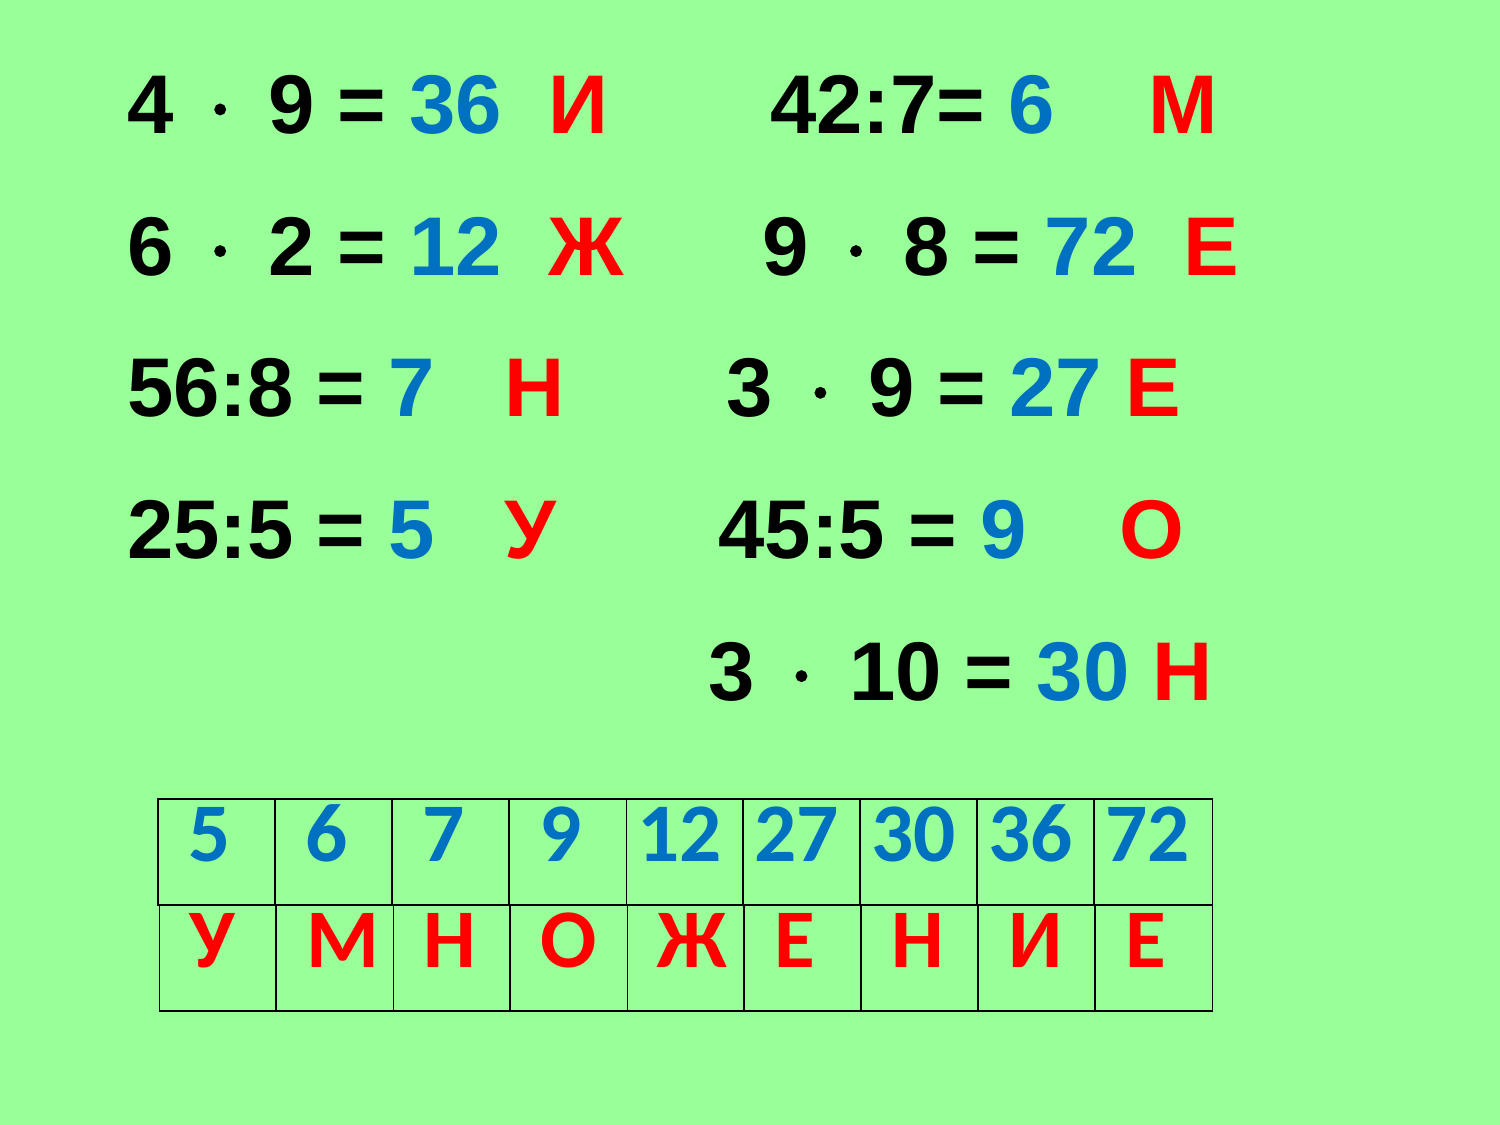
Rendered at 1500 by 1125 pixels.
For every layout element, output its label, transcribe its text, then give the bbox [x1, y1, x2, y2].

table_header Н [862, 906, 977, 1010]
table_header Е [745, 906, 860, 1010]
table_header О [511, 906, 627, 1010]
table_header 30 [861, 800, 976, 904]
table_header 27 [744, 800, 859, 904]
table_header 9 [510, 800, 626, 904]
table_header У [160, 906, 275, 1010]
table_header И [979, 906, 1094, 1010]
table_header Н [394, 906, 509, 1010]
table_header 36 [978, 800, 1093, 904]
table_header Е [1096, 906, 1212, 1010]
table_header 12 [627, 800, 742, 904]
table_header 5 [159, 800, 274, 904]
table_header 6 [276, 800, 391, 904]
table_header 72 [1095, 800, 1212, 904]
text_box 4  9 = 36 И 42:7= 6 М 6  2 = 12 Ж 9  8 = 72 Е 56:8 = 7 Н 3  9 = 27 Е 25:5 = 5 У 45:5 = 9 О 3  10 = 30 Н [112, 42, 1465, 725]
table_header Ж [628, 906, 743, 1010]
table_header М [277, 906, 393, 1010]
table_header 7 [393, 800, 508, 904]
